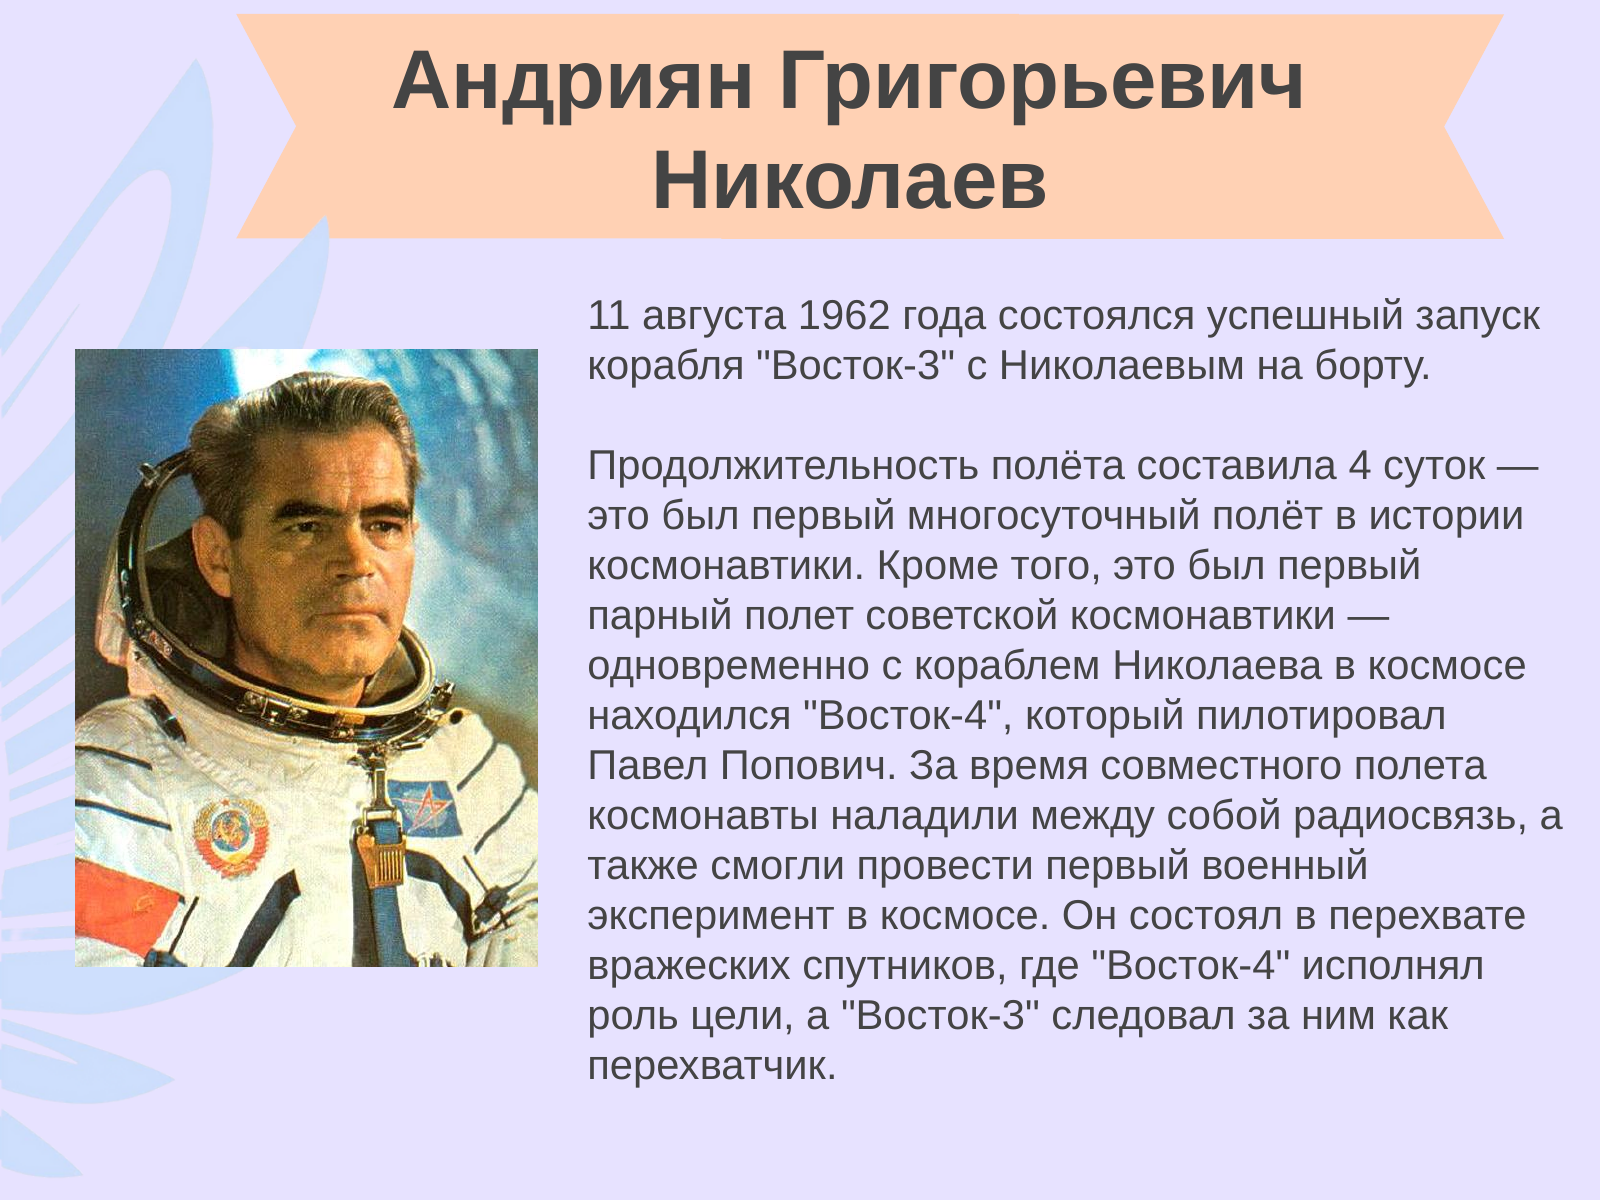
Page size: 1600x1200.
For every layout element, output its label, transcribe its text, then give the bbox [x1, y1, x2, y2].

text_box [0, 0, 1505, 1200]
picture [74, 349, 538, 967]
title 11 августа 1962 года состоялся успешный запуск корабля "Восток-3" с Николаевым на борту. Продолжительность полёта составила 4 суток — это был первый многосуточный полёт в истории космонавтики. Кроме того, это был первый парный полет советской космонавтики — одновременно с кораблем Николаева в космосе находился "Восток-4", который пилотировал Павел Попович. За время совместного полета космонавты наладили между собой радиосвязь, а также смогли провести первый военный эксперимент в космосе. Он состоял в перехвате вражеских спутников, где "Восток-4" исполнял роль цели, а "Восток-3" следовал за ним как перехватчик. [1508, 287, 1575, 1122]
